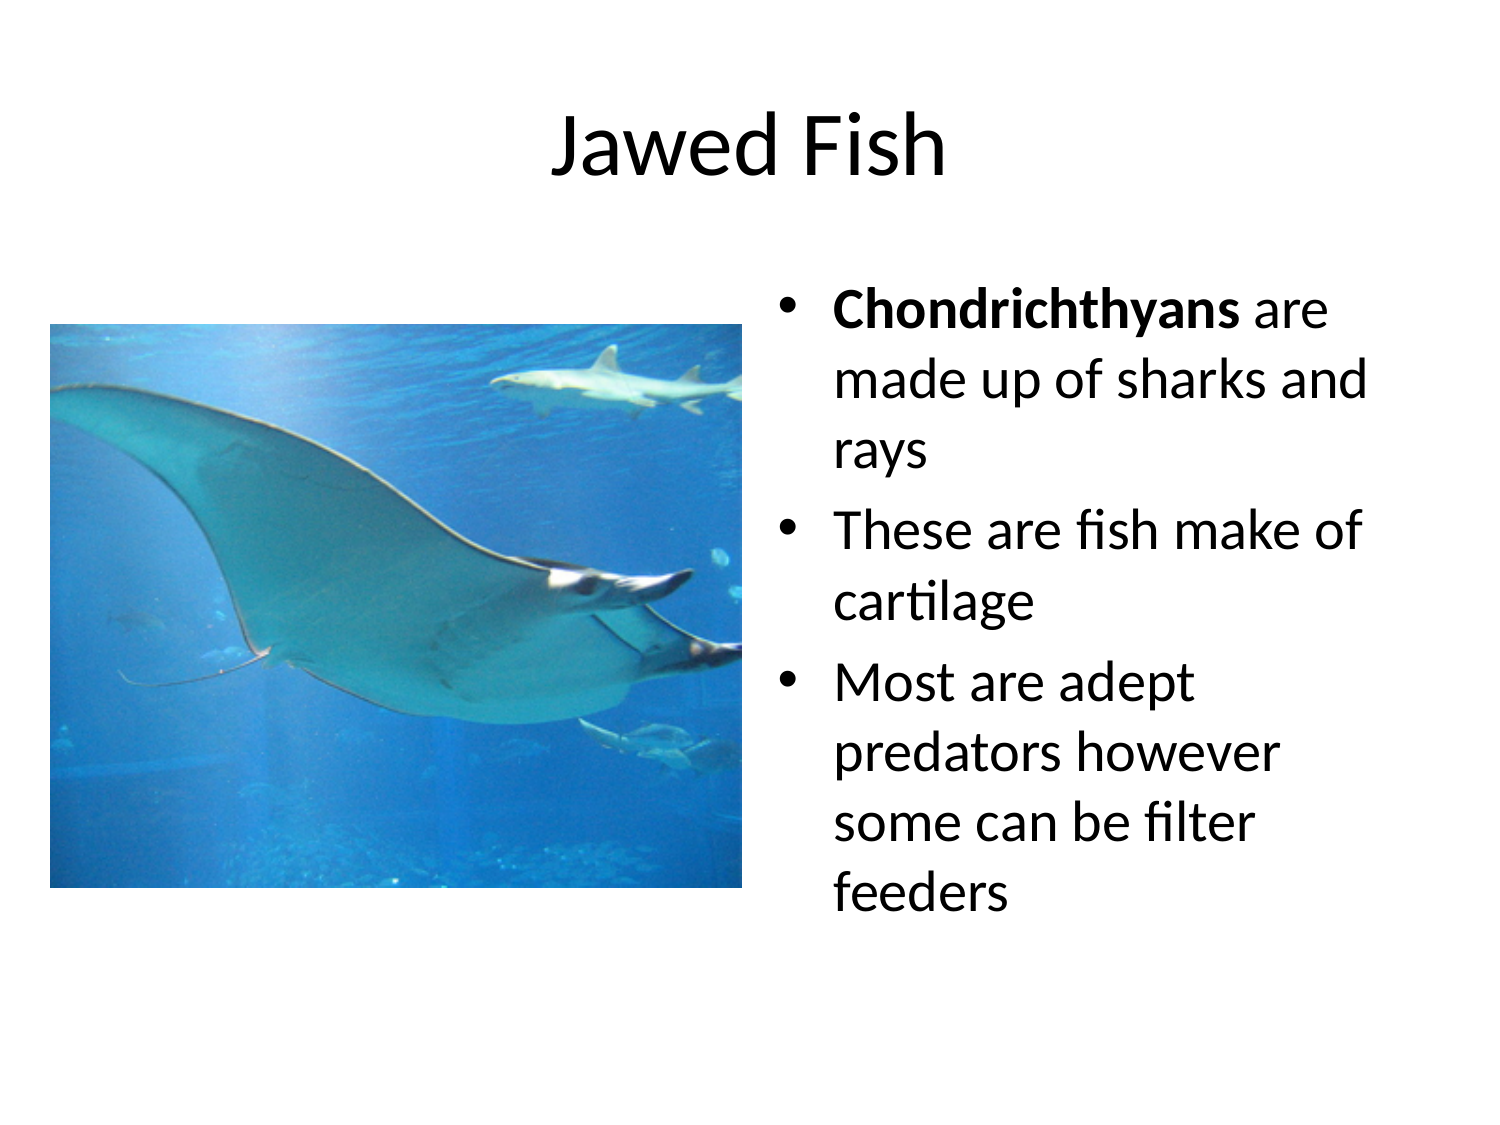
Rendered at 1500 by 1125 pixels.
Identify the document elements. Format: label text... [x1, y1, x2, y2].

title Jawed Fish [75, 45, 1425, 233]
list Chondrichthyans are made up of sharks and rays These are fish make of cartilage Most are adept predators however some can be filter feeders [762, 262, 1425, 1005]
picture [49, 324, 743, 888]
